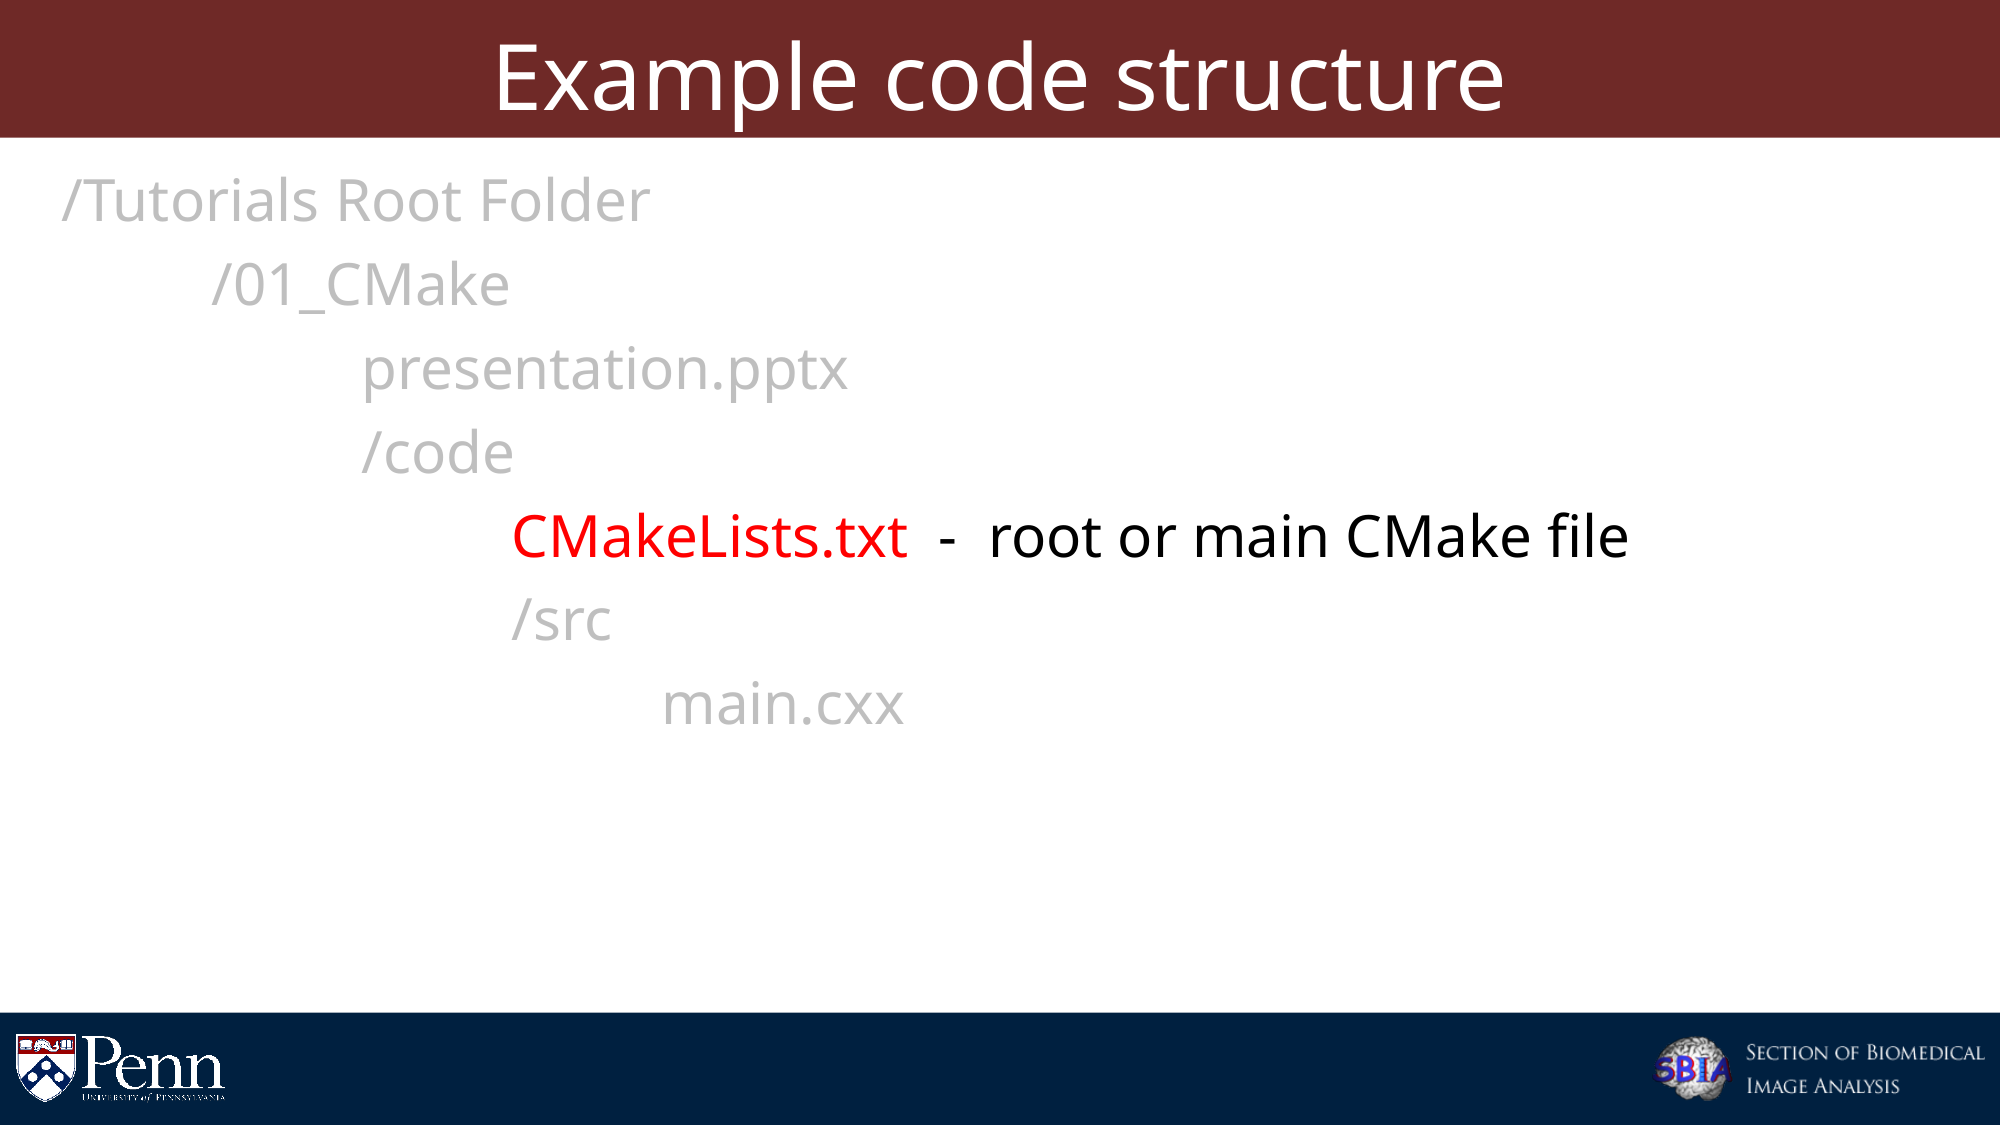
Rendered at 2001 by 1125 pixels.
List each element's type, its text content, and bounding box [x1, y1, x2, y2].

list /Tutorials Root Folder /01_CMake presentation.pptx /code CMakeLists.txt - root or main CMake file /src main.cxx [46, 164, 1954, 988]
picture [1652, 1035, 1985, 1102]
picture [16, 1034, 225, 1103]
title Example code structure [46, 0, 1954, 138]
